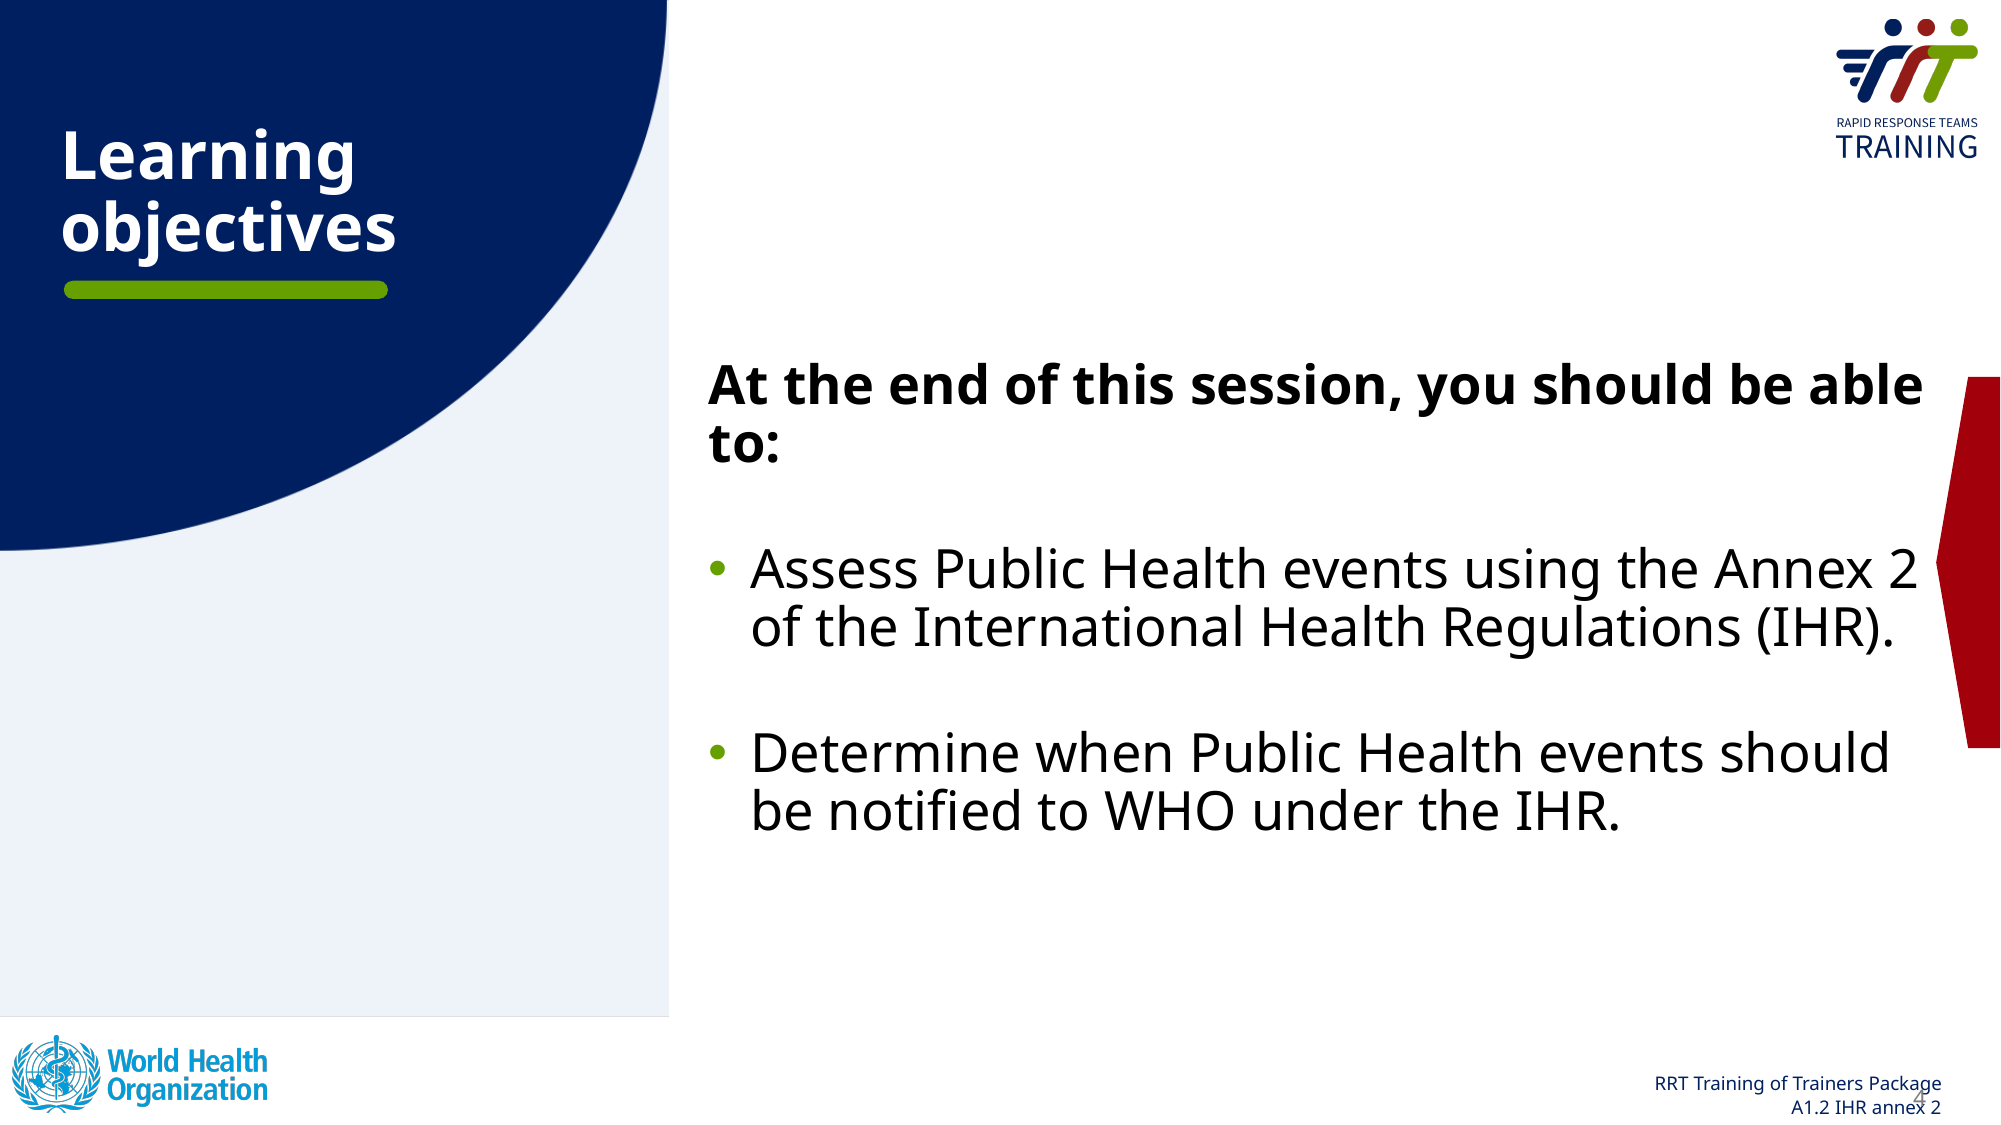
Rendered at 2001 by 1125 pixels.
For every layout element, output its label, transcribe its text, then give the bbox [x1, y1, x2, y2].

list At the end of this session, you should be able to: Assess Public Health events using the Annex 2 of the International Health Regulations (IHR). Determine when Public Health events should be notified to WHO under the IHR. [700, 349, 1937, 1049]
picture [1835, 19, 1978, 167]
picture [0, 0, 669, 1018]
picture [12, 1083, 48, 1113]
picture [12, 1035, 267, 1113]
title Learning objectives [59, 121, 596, 440]
picture [58, 1050, 64, 1058]
text_box [63, 280, 388, 299]
